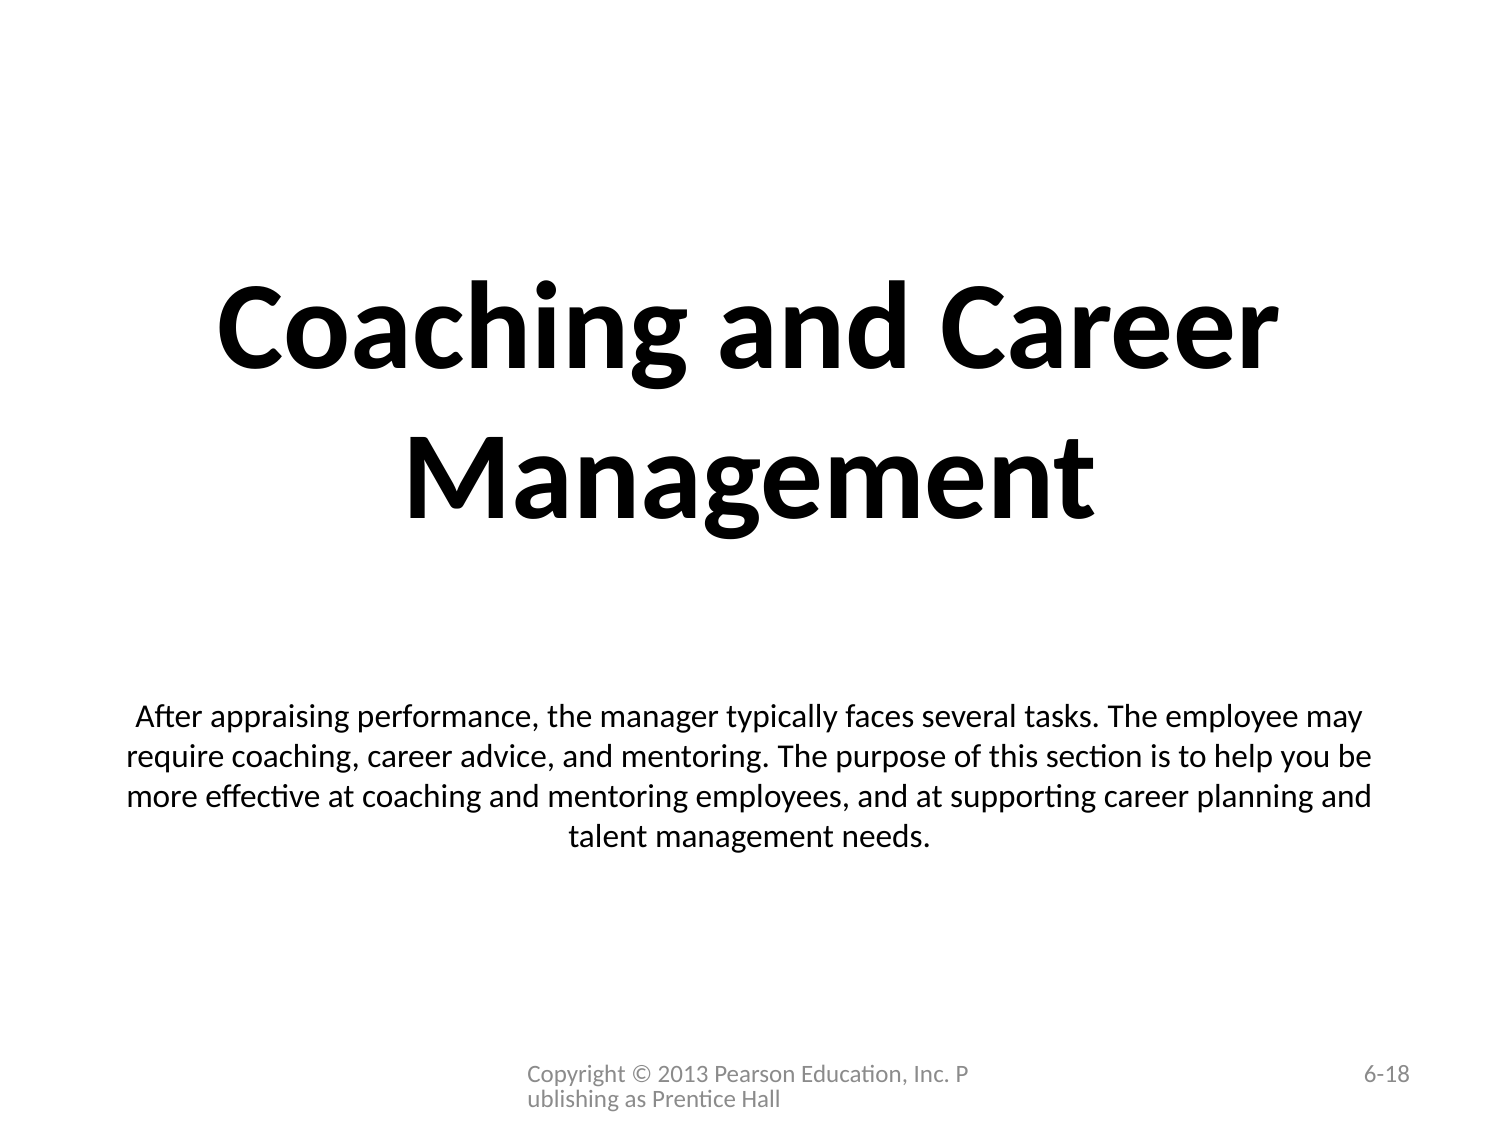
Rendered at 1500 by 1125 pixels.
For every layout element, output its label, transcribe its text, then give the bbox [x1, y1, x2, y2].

title Coaching and Career Management After appraising performance, the manager typically faces several tasks. The employee may require coaching, career advice, and mentoring. The purpose of this section is to help you be more effective at coaching and mentoring employees, and at supporting career planning and talent management needs. [75, 149, 1425, 988]
footer Copyright © 2013 Pearson Education, Inc. Publishing as Prentice Hall [512, 1042, 988, 1103]
slide_number 6-18 [1074, 1042, 1425, 1103]
